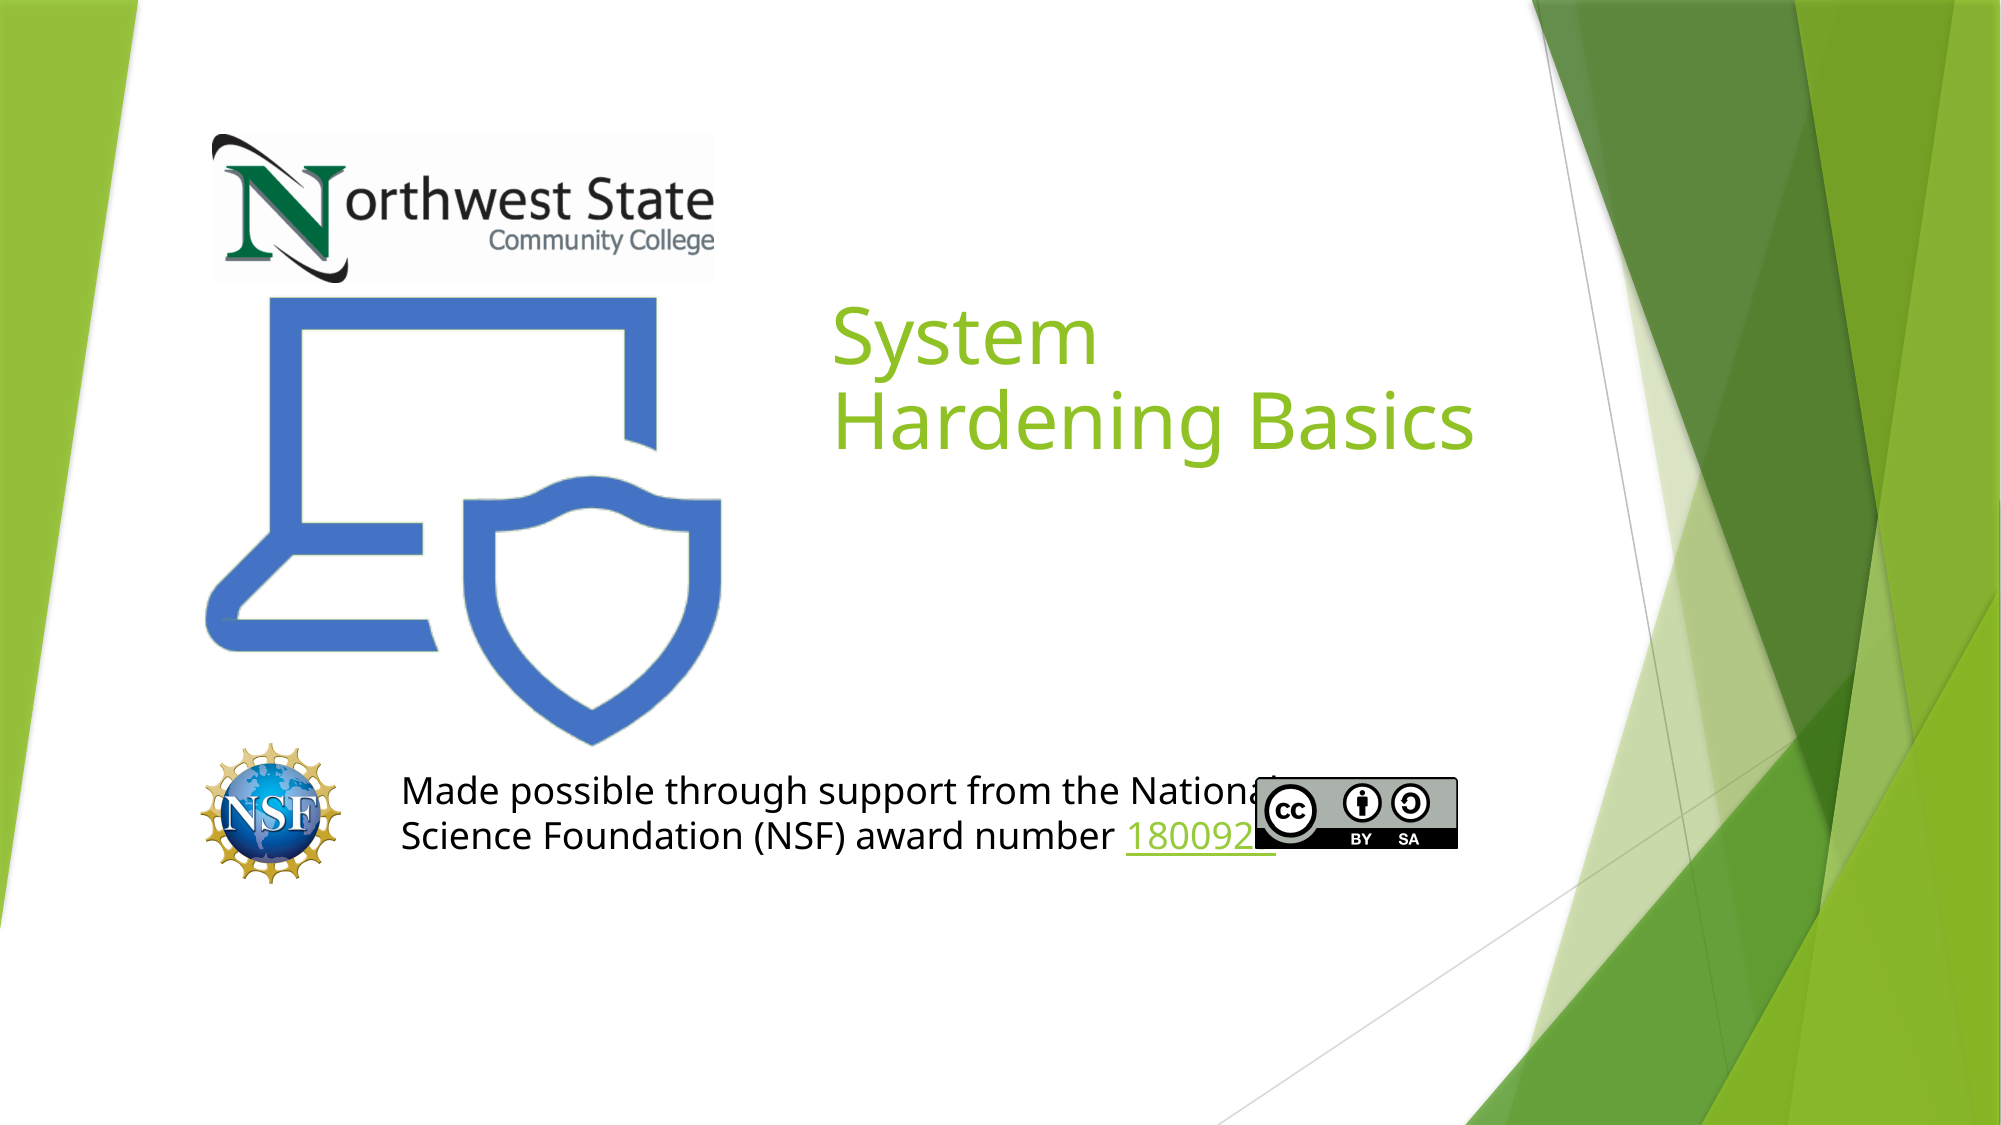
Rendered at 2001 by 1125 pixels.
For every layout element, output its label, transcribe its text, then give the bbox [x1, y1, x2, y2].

text_box Made possible through support from the National Science Foundation (NSF) award number 1800929 [386, 759, 1326, 871]
title System Hardening Basics [816, 207, 1522, 741]
picture [1255, 777, 1458, 849]
picture [153, 134, 773, 886]
